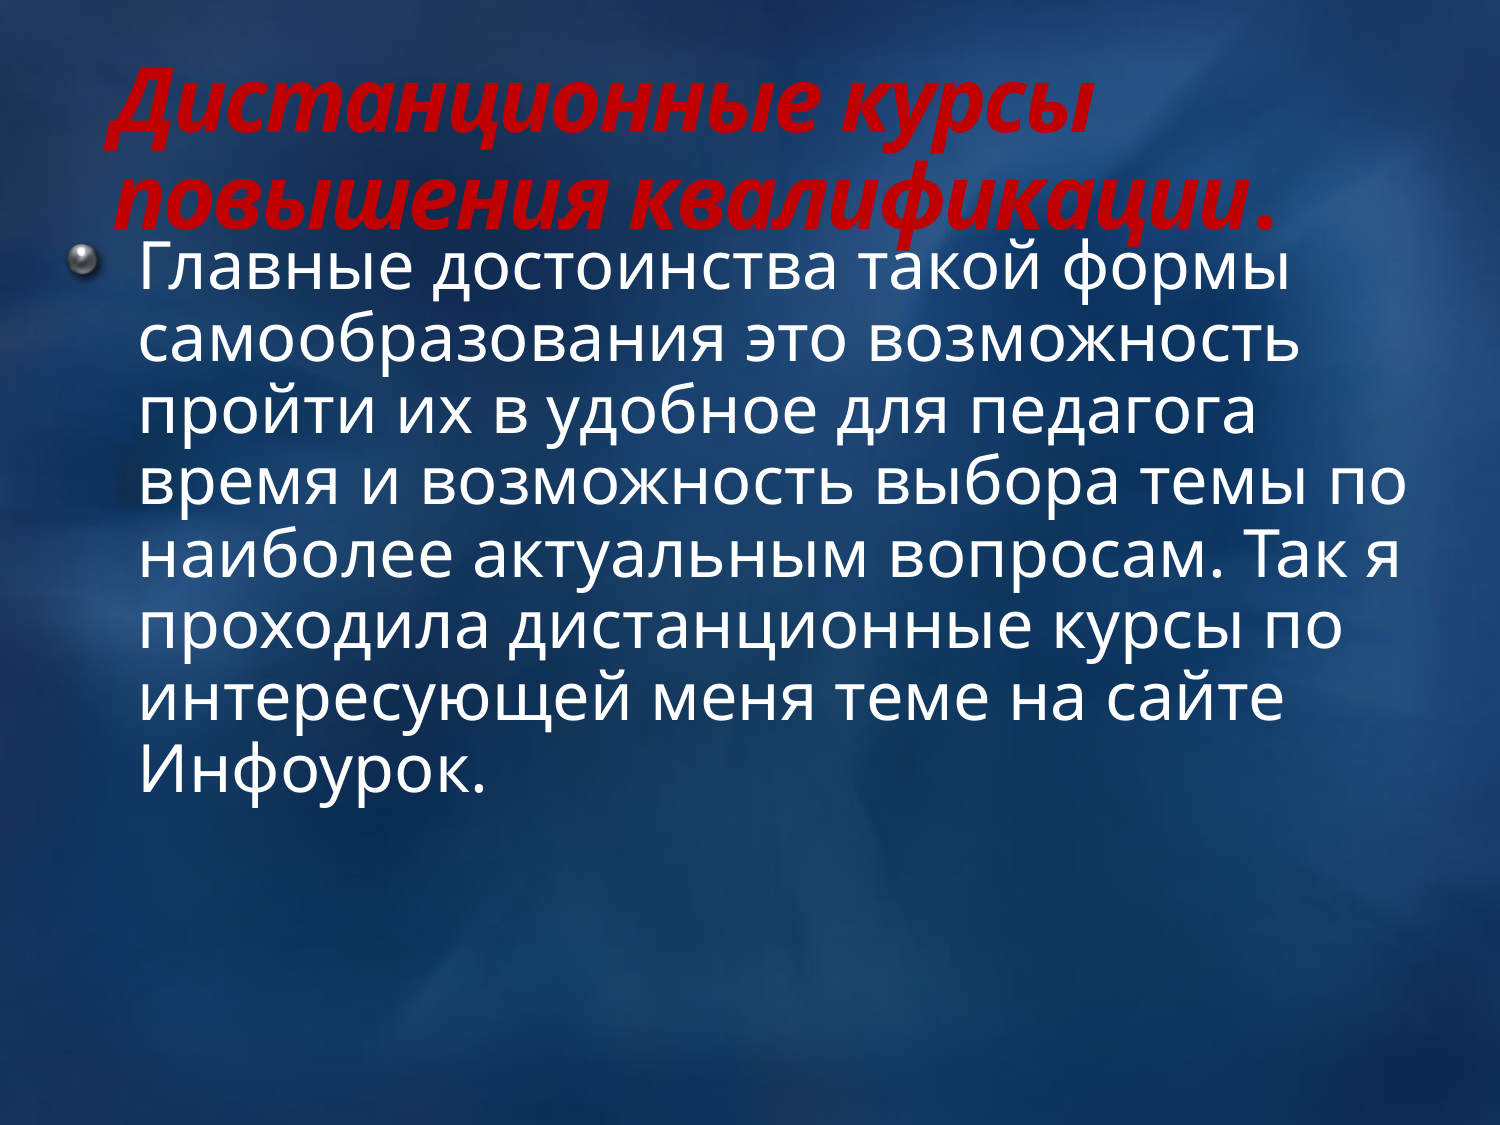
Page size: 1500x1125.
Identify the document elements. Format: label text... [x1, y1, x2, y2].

list Главные достоинства такой формы самообразования это возможность пройти их в удобное для педагога время и возможность выбора темы по наиболее актуальным вопросам. Так я проходила дистанционные курсы по интересующей меня теме на сайте Инфоурок. [62, 231, 1438, 595]
picture [0, 0, 1500, 1125]
title Дистанционные курсы повышения квалификации. [112, 54, 1282, 231]
